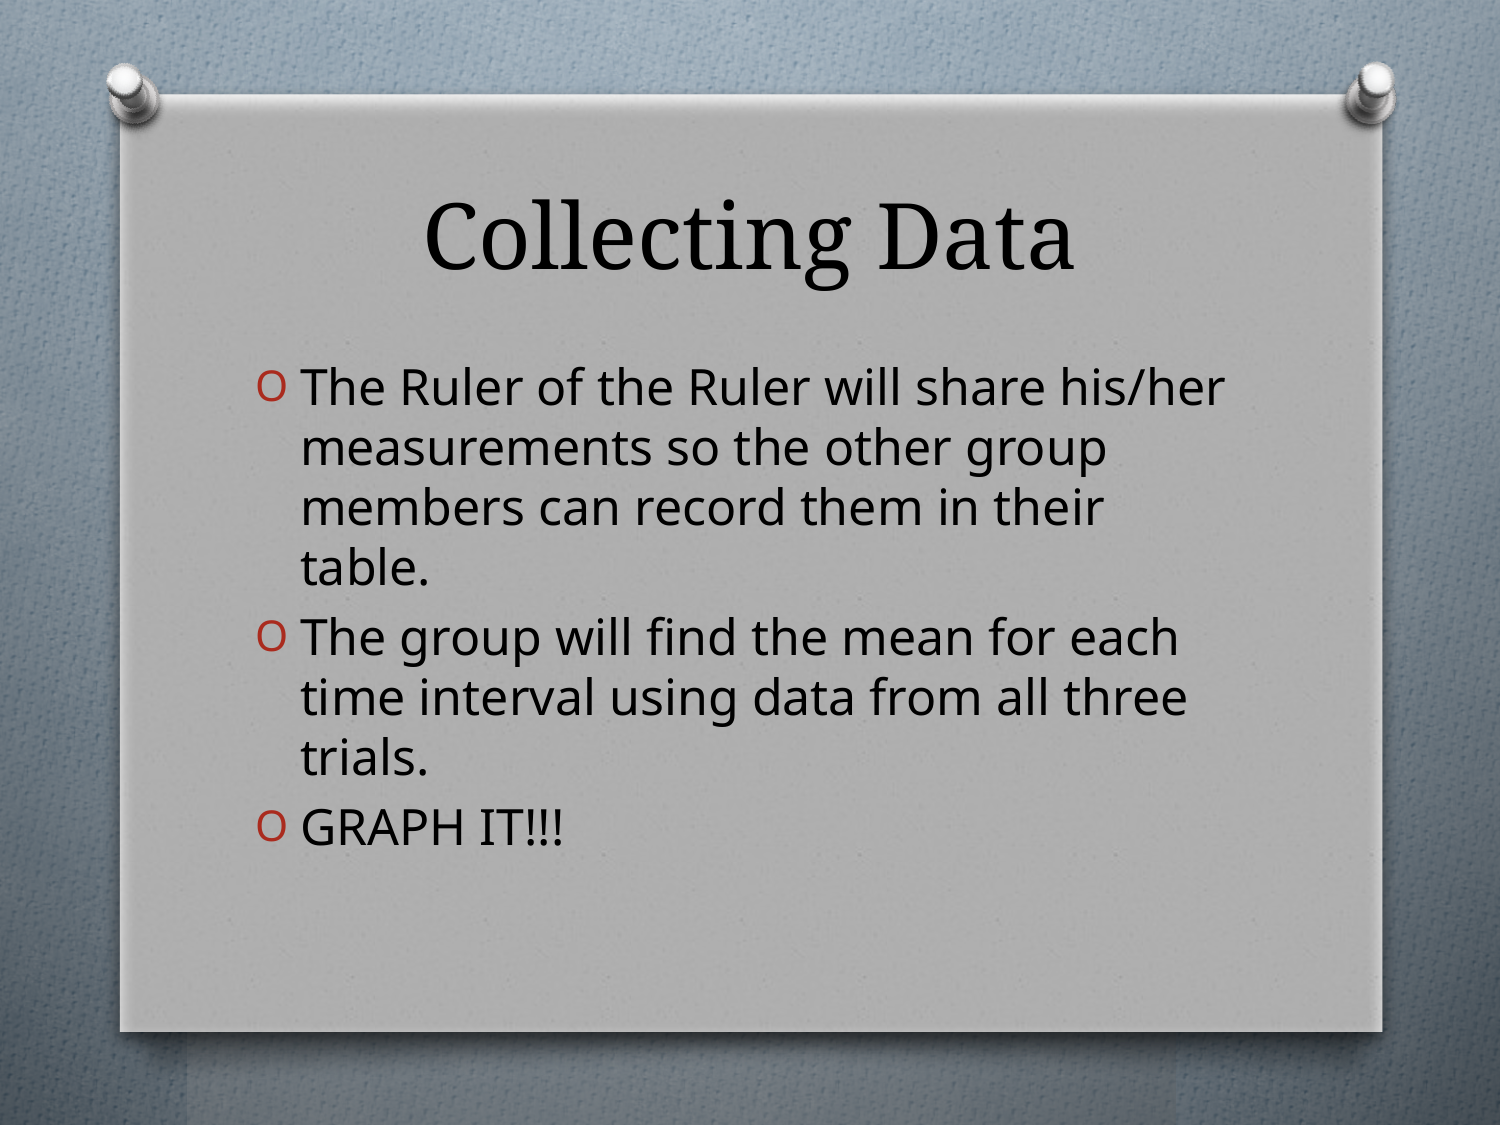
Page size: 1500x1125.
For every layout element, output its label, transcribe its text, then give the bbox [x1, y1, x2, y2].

title Collecting Data [179, 134, 1323, 332]
list The Ruler of the Ruler will share his/her measurements so the other group members can record them in their table. The group will find the mean for each time interval using data from all three trials. GRAPH IT!!! [240, 347, 1257, 939]
picture [75, 29, 198, 153]
picture [1317, 35, 1439, 156]
